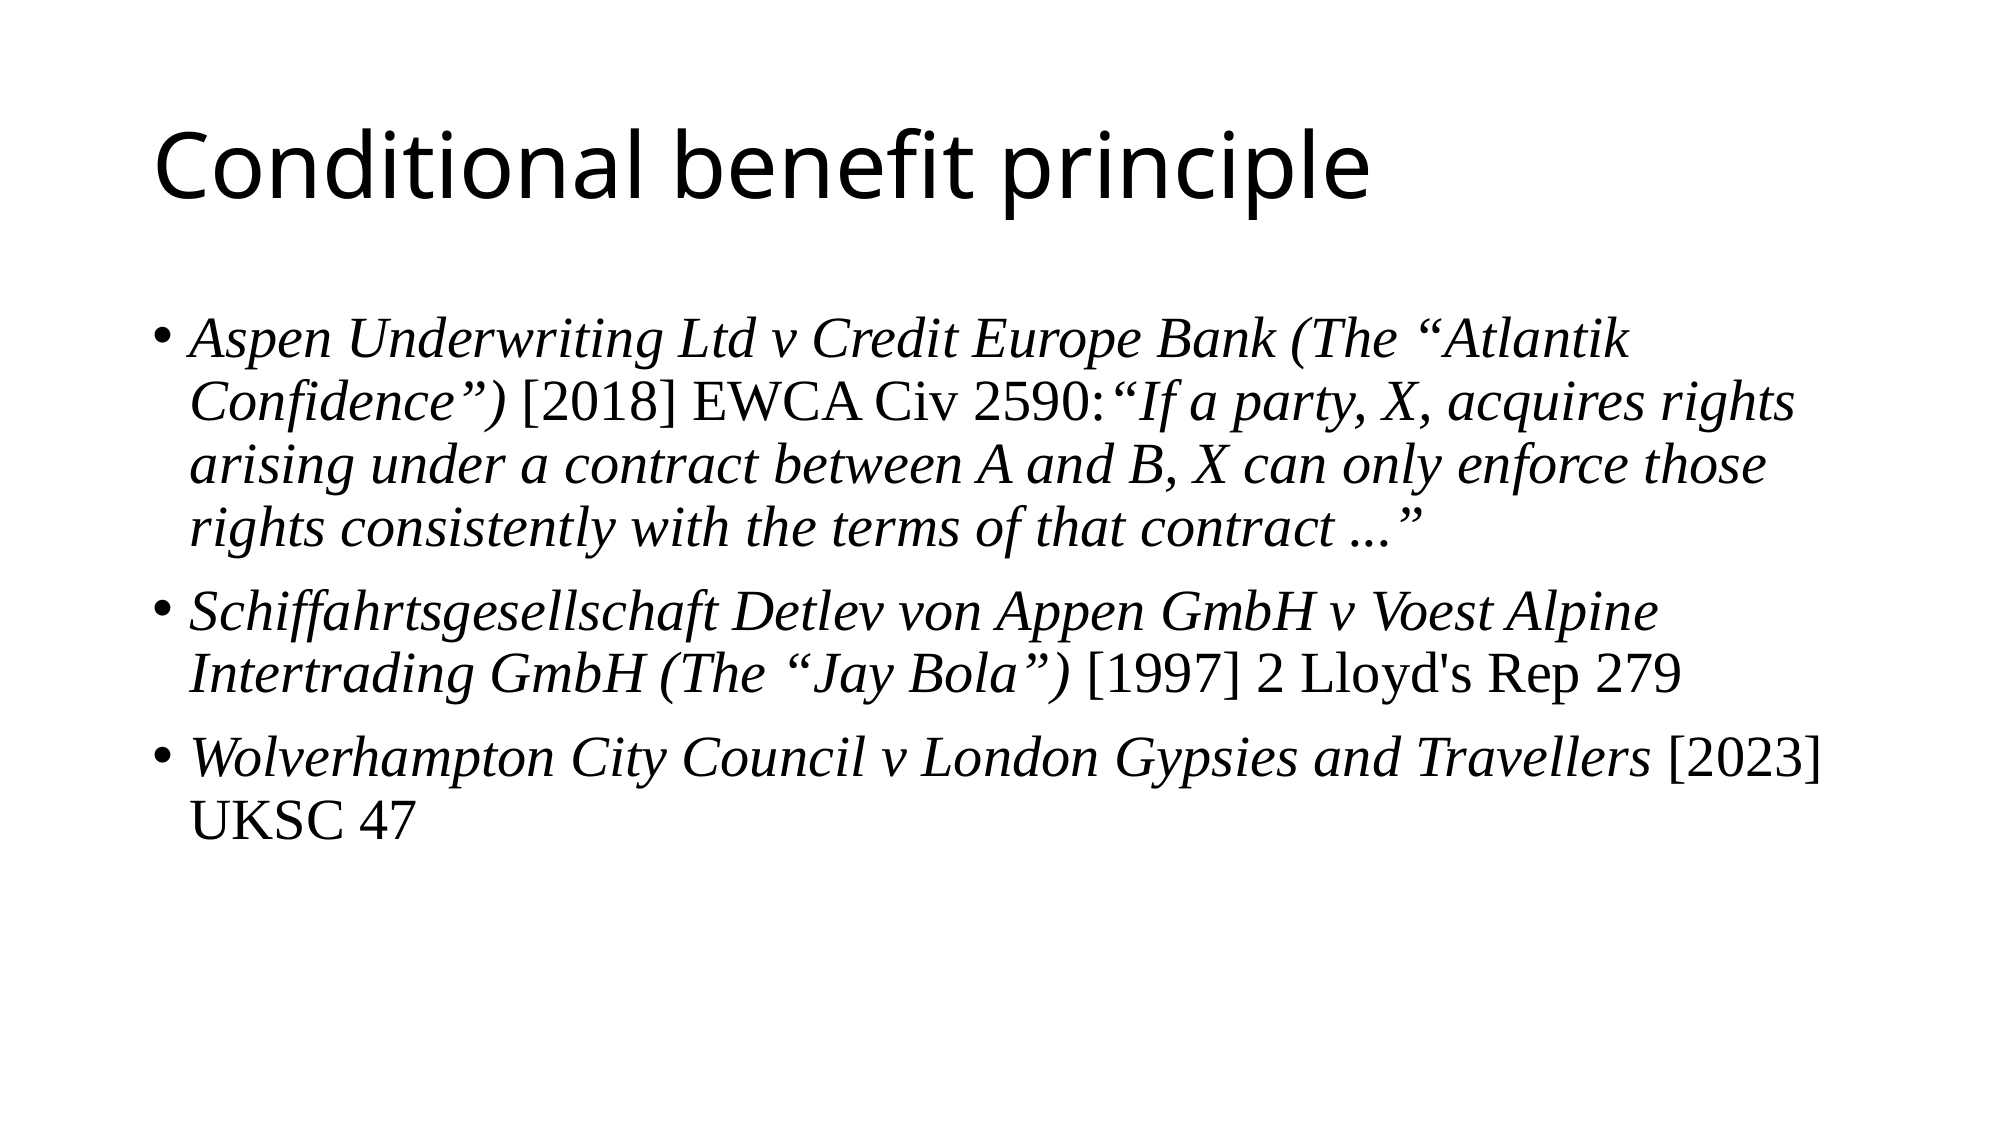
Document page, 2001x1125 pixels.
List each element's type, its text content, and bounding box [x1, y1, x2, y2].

list Aspen Underwriting Ltd v Credit Europe Bank (The “Atlantik Confidence”) [2018] EWCA Civ 2590:“If a party, X, acquires rights arising under a contract between A and B, X can only enforce those rights consistently with the terms of that contract ...” Schiffahrtsgesellschaft Detlev von Appen GmbH v Voest Alpine Intertrading GmbH (The “Jay Bola”) [1997] 2 Lloyd's Rep 279 Wolverhampton City Council v London Gypsies and Travellers [2023] UKSC 47 [137, 299, 1863, 1014]
title Conditional benefit principle [137, 59, 1863, 278]
